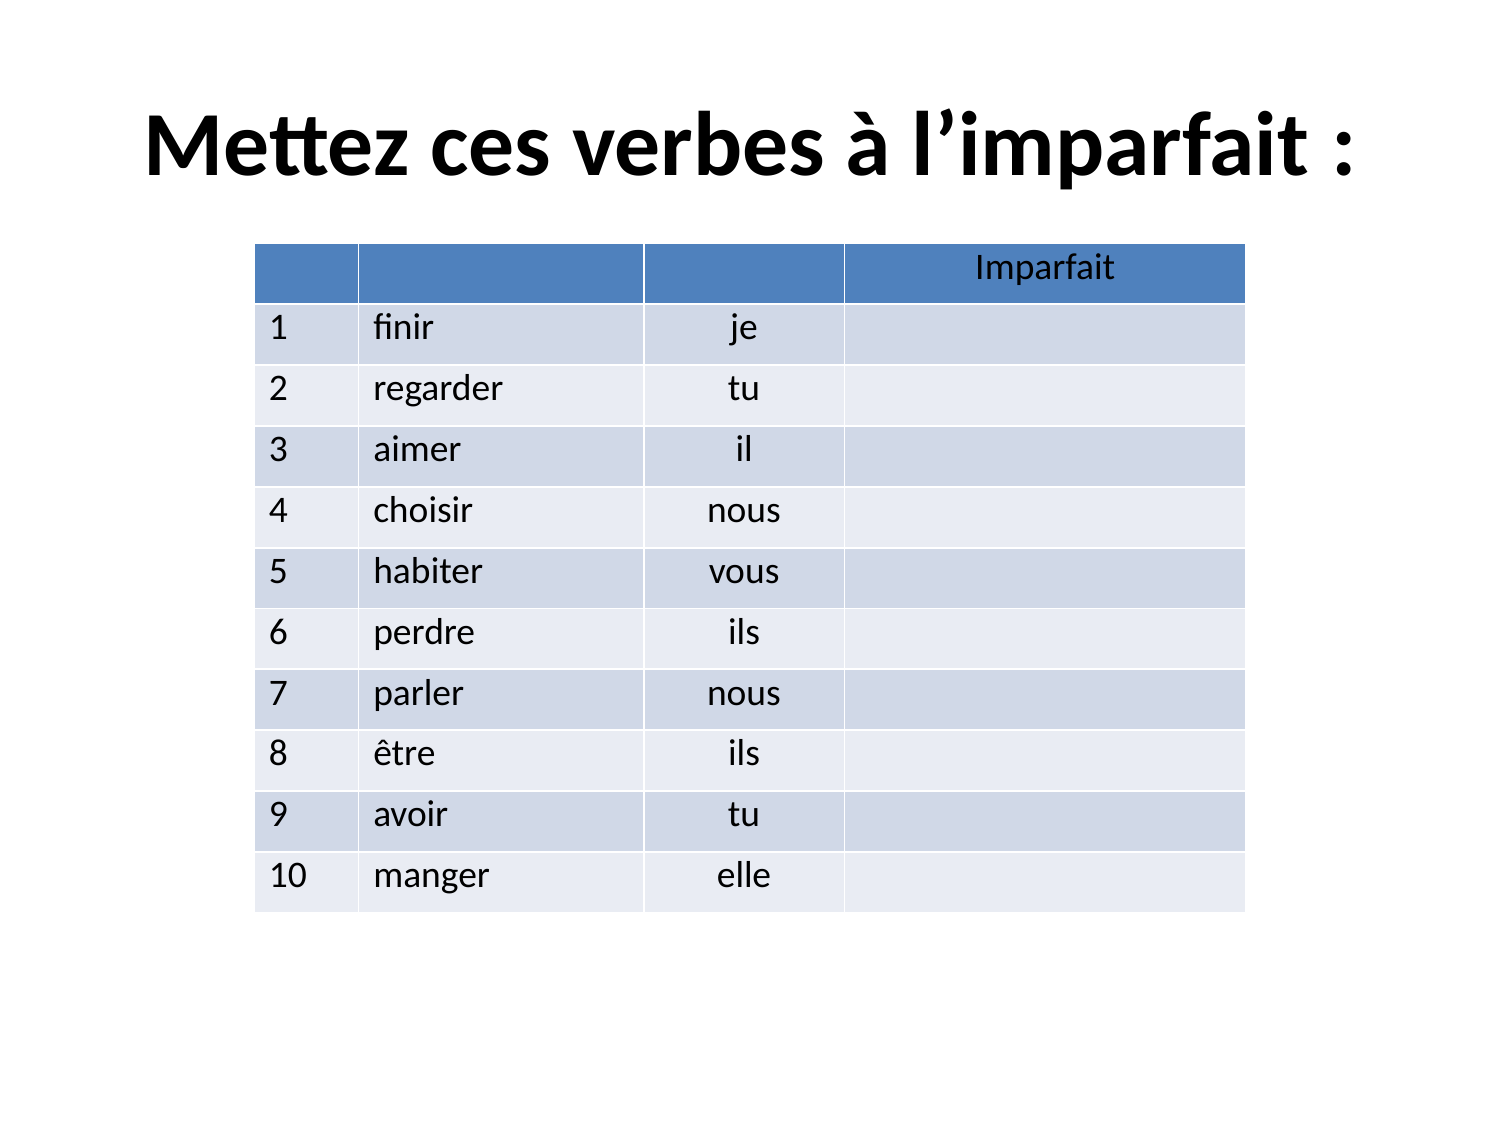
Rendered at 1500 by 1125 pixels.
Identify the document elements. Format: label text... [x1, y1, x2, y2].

table_cell habiter [359, 549, 643, 608]
table_cell 3 [255, 427, 358, 486]
table_cell [845, 731, 1245, 790]
table_header [255, 244, 358, 303]
table_cell 6 [255, 609, 358, 668]
table_cell 1 [255, 305, 358, 364]
table_cell ils [645, 609, 844, 668]
table_cell [845, 609, 1245, 668]
table_cell tu [645, 366, 844, 425]
table_cell 10 [255, 853, 358, 912]
table_header Imparfait [845, 244, 1245, 303]
table_cell aimer [359, 427, 643, 486]
table_cell je [645, 305, 844, 364]
table_cell tu [645, 792, 844, 851]
table_cell 2 [255, 366, 358, 425]
table_cell être [359, 731, 643, 790]
table_cell [845, 853, 1245, 912]
table_cell elle [645, 853, 844, 912]
table_cell ils [645, 731, 844, 790]
table_cell regarder [359, 366, 643, 425]
table_cell manger [359, 853, 643, 912]
table_cell nous [645, 488, 844, 547]
table_cell [845, 549, 1245, 608]
table_cell nous [645, 670, 844, 729]
table_cell [845, 488, 1245, 547]
table_cell [845, 427, 1245, 486]
table_cell perdre [359, 609, 643, 668]
table_cell avoir [359, 792, 643, 851]
table_cell 7 [255, 670, 358, 729]
table_cell 4 [255, 488, 358, 547]
table_cell [845, 670, 1245, 729]
table_cell 9 [255, 792, 358, 851]
table_cell 5 [255, 549, 358, 608]
table_cell parler [359, 670, 643, 729]
table_cell [845, 792, 1245, 851]
table_cell il [645, 427, 844, 486]
table_cell finir [359, 305, 643, 364]
title Mettez ces verbes à l’imparfait : [75, 45, 1425, 233]
table_cell vous [645, 549, 844, 608]
table_cell 8 [255, 731, 358, 790]
table_cell [845, 305, 1245, 364]
table_header [359, 244, 643, 303]
table_cell [845, 366, 1245, 425]
table_cell choisir [359, 488, 643, 547]
table_header [645, 244, 844, 303]
